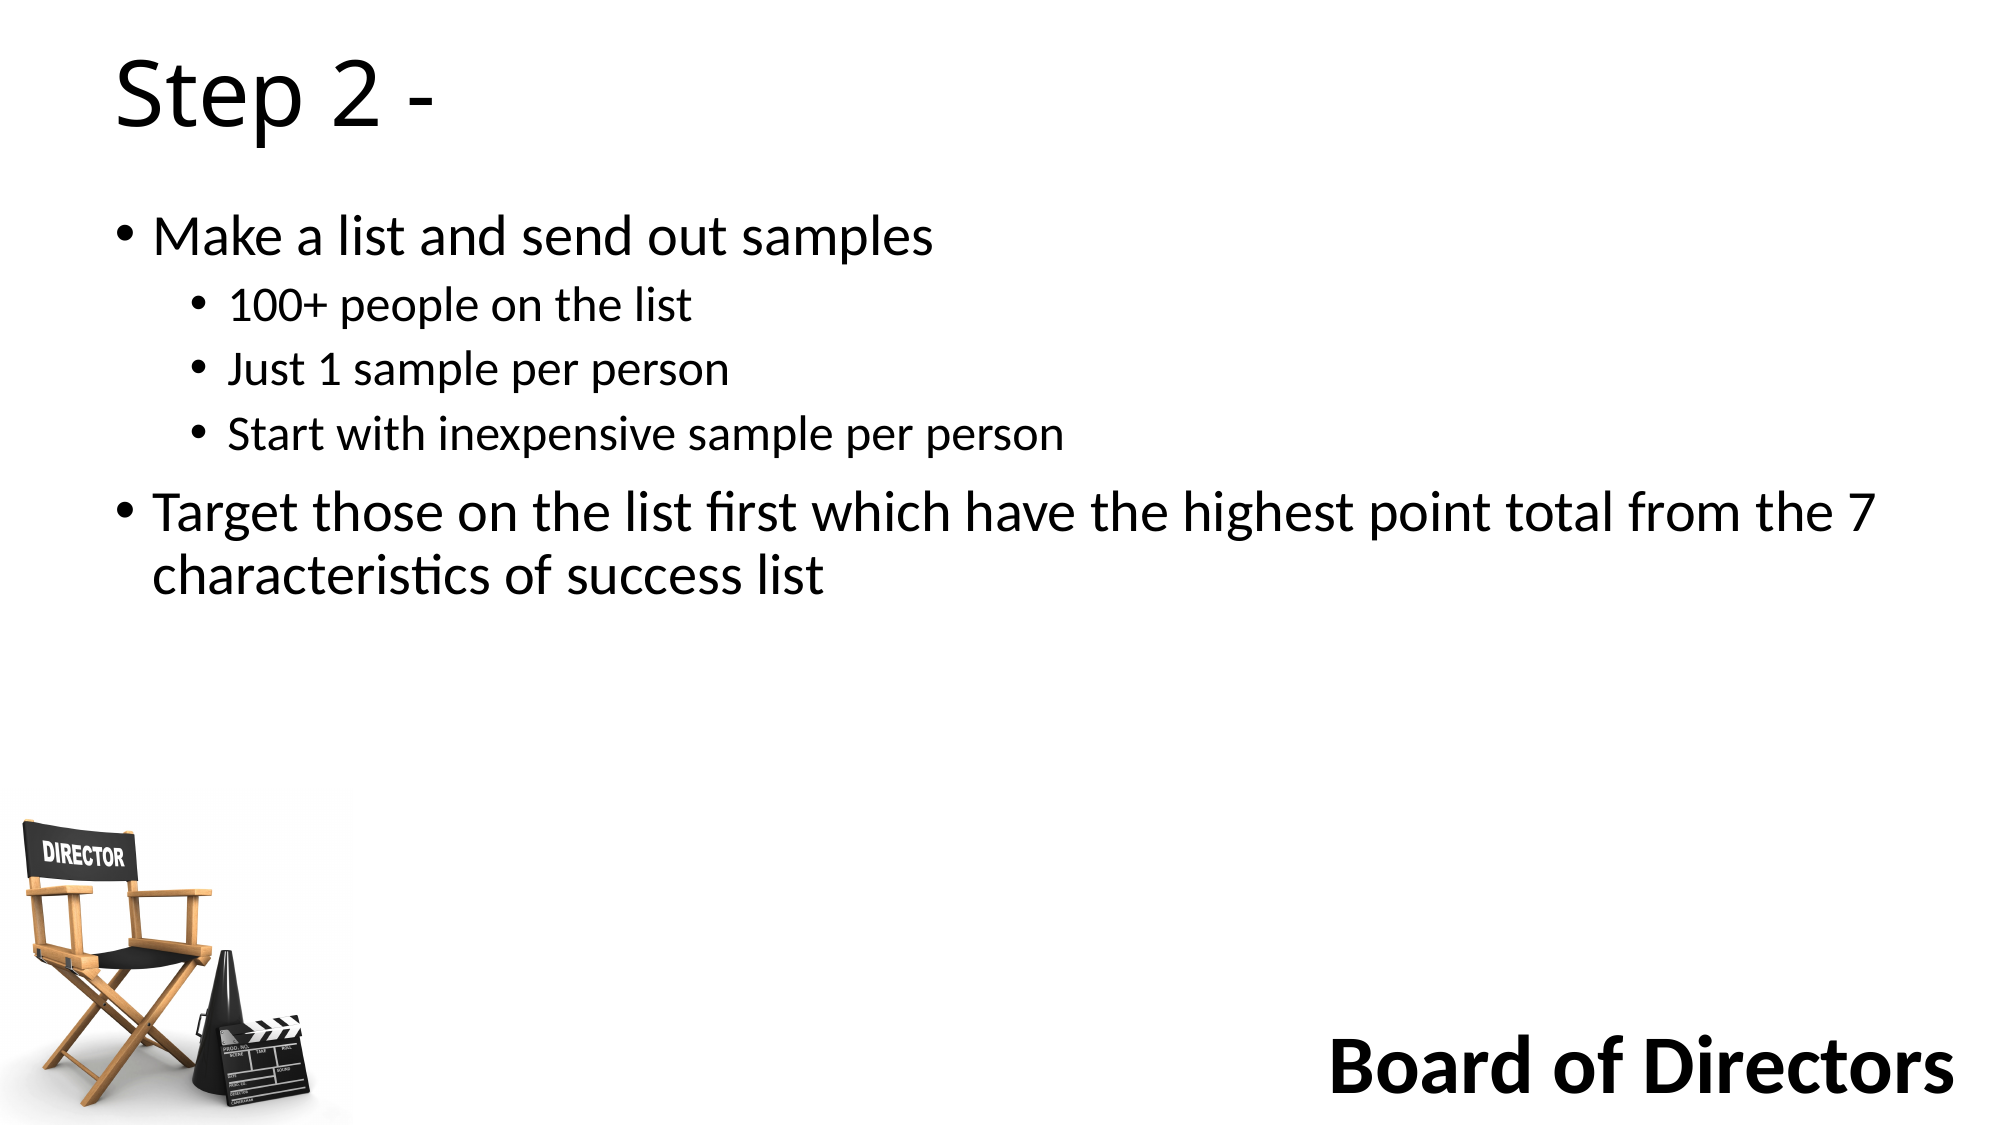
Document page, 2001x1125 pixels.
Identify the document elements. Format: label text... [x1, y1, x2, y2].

picture [0, 788, 353, 1125]
list Make a list and send out samples 100+ people on the list Just 1 sample per person Start with inexpensive sample per person Target those on the list first which have the highest point total from the 7 characteristics of success list [99, 197, 1900, 940]
title Step 2 - [99, 3, 1900, 191]
